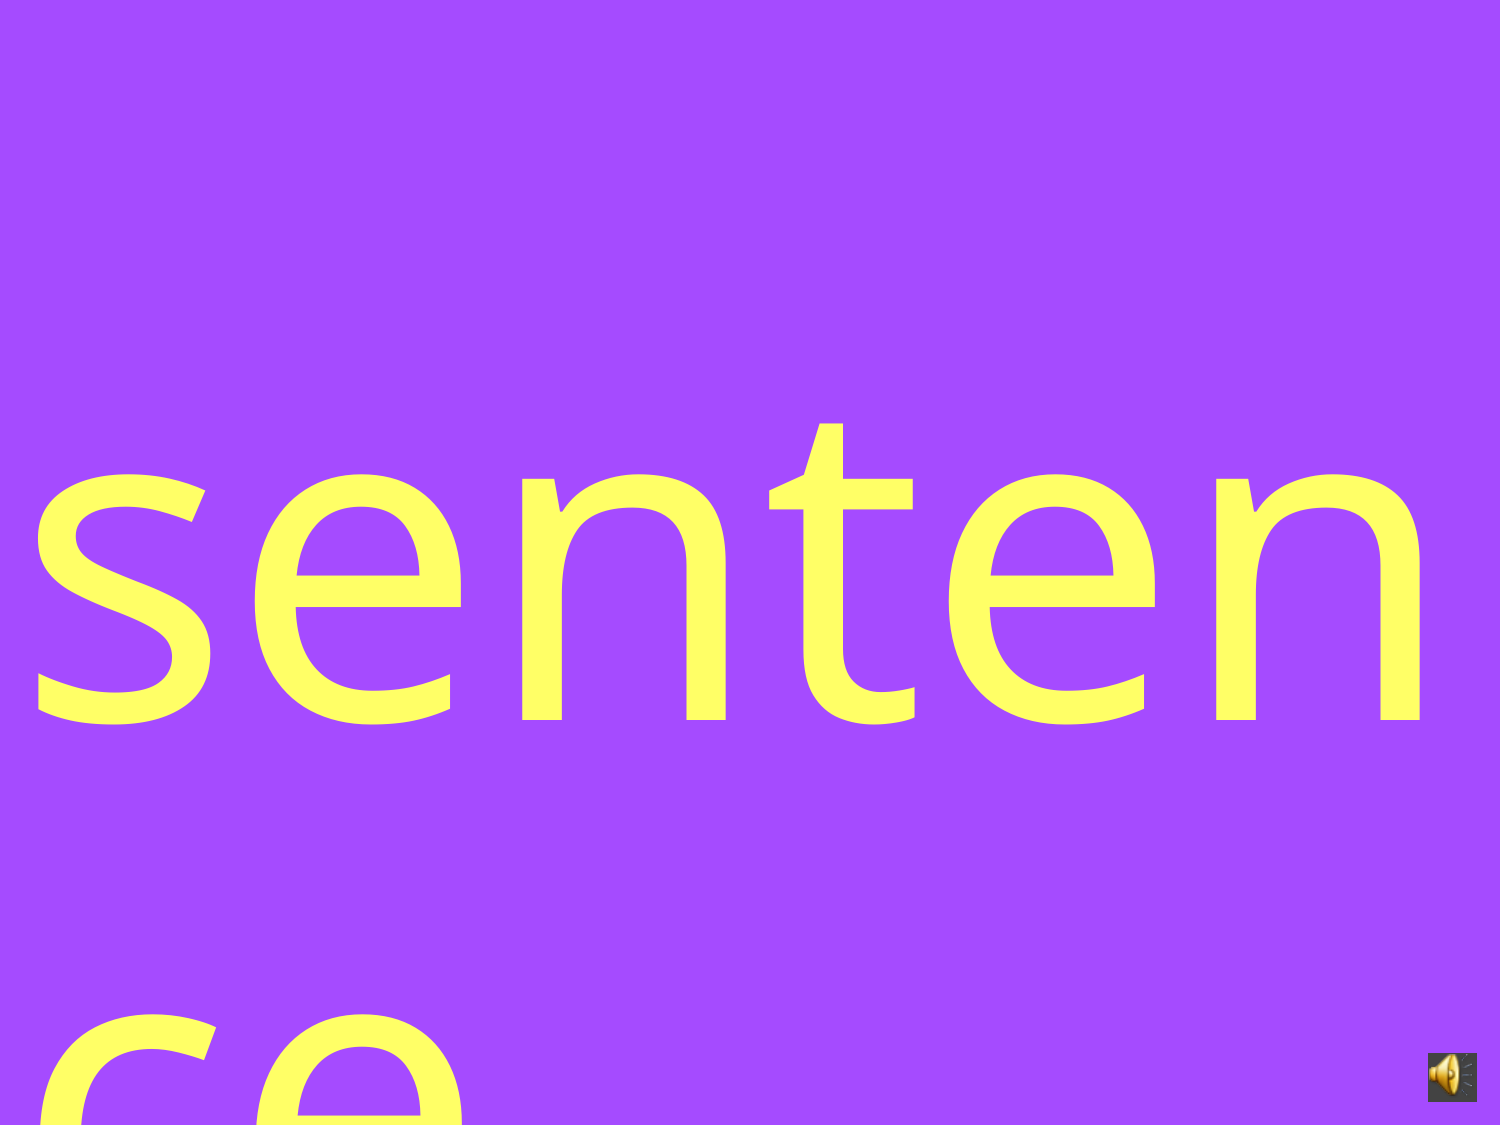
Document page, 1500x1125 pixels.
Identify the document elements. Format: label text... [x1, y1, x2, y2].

subtitle sentence [0, 262, 1500, 763]
picture [1427, 1052, 1478, 1103]
